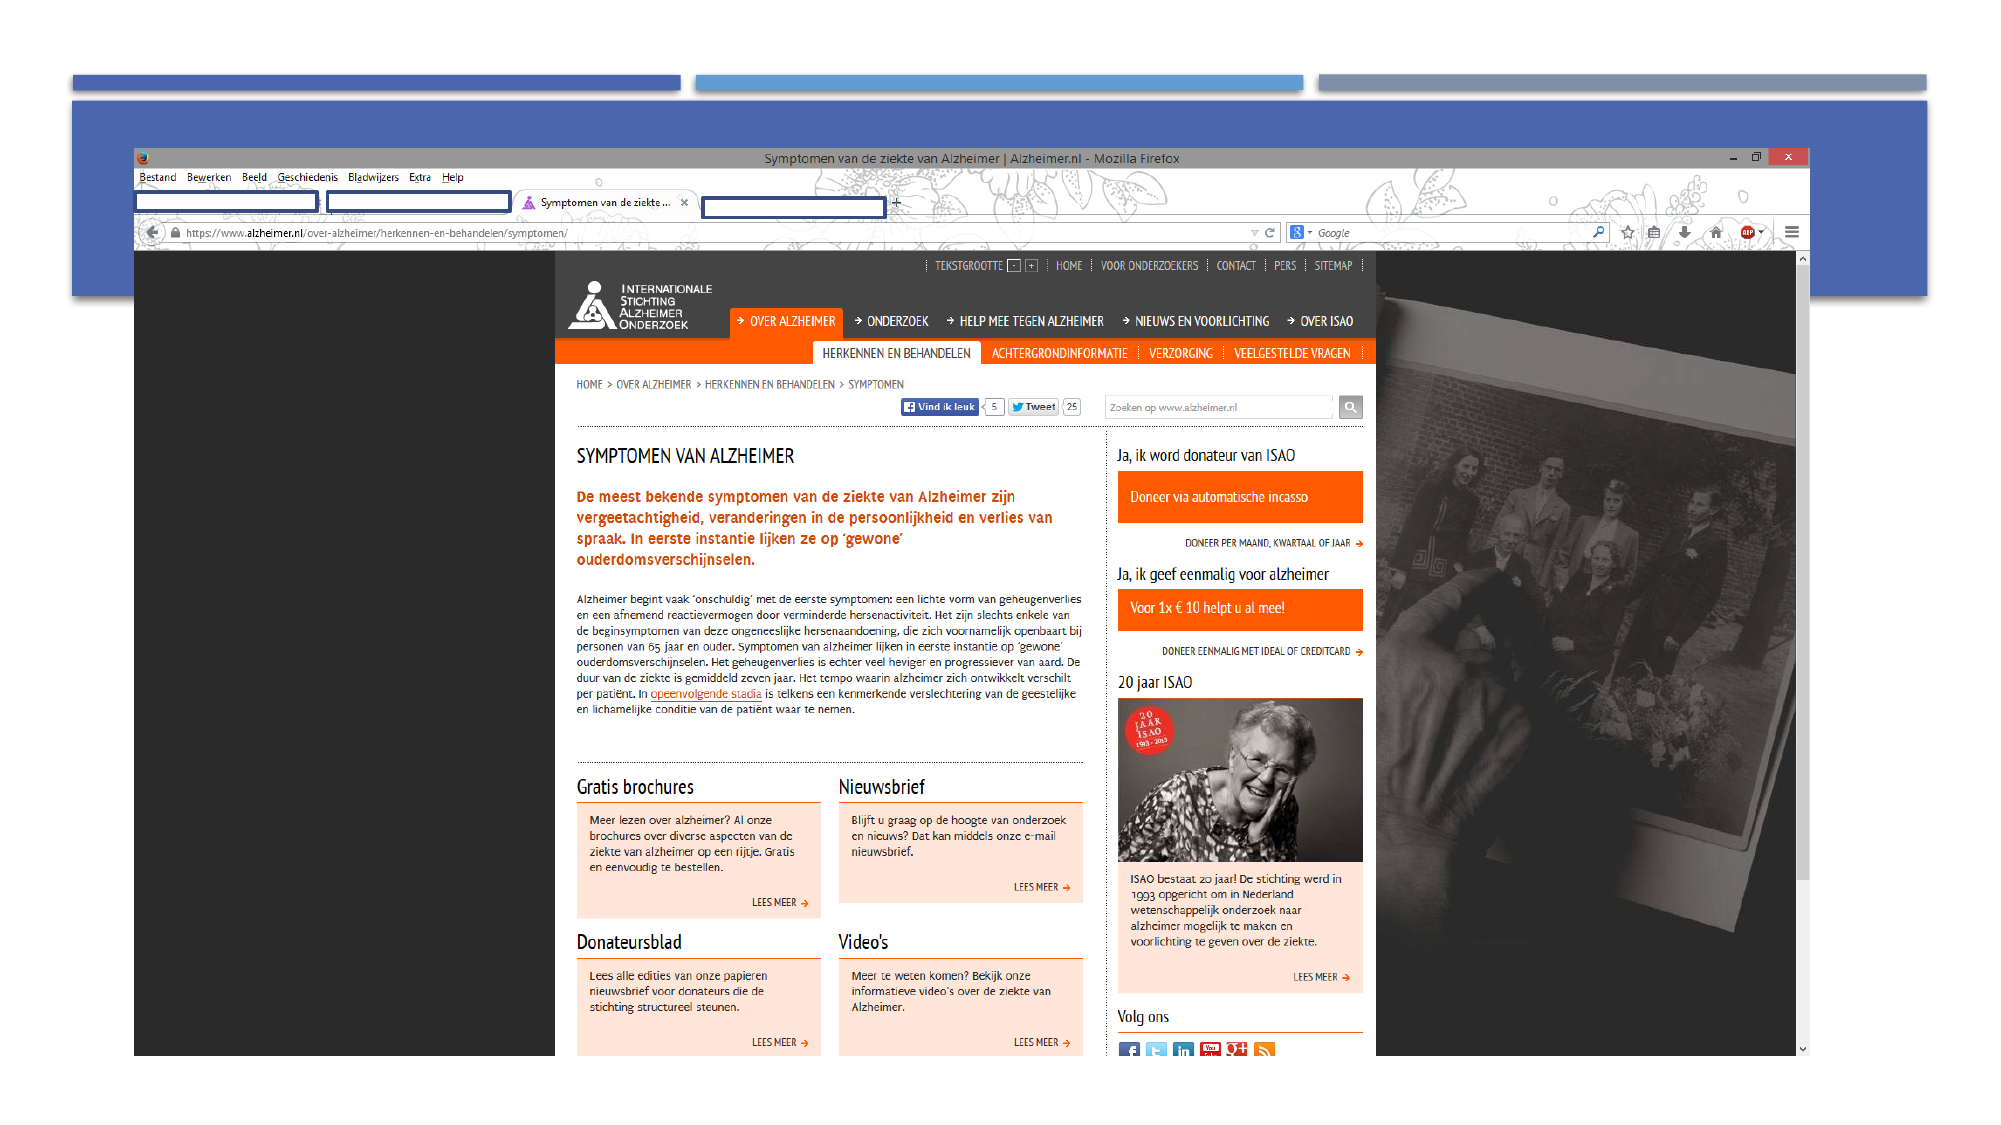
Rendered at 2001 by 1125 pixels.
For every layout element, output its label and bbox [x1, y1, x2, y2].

list [134, 148, 1811, 1057]
